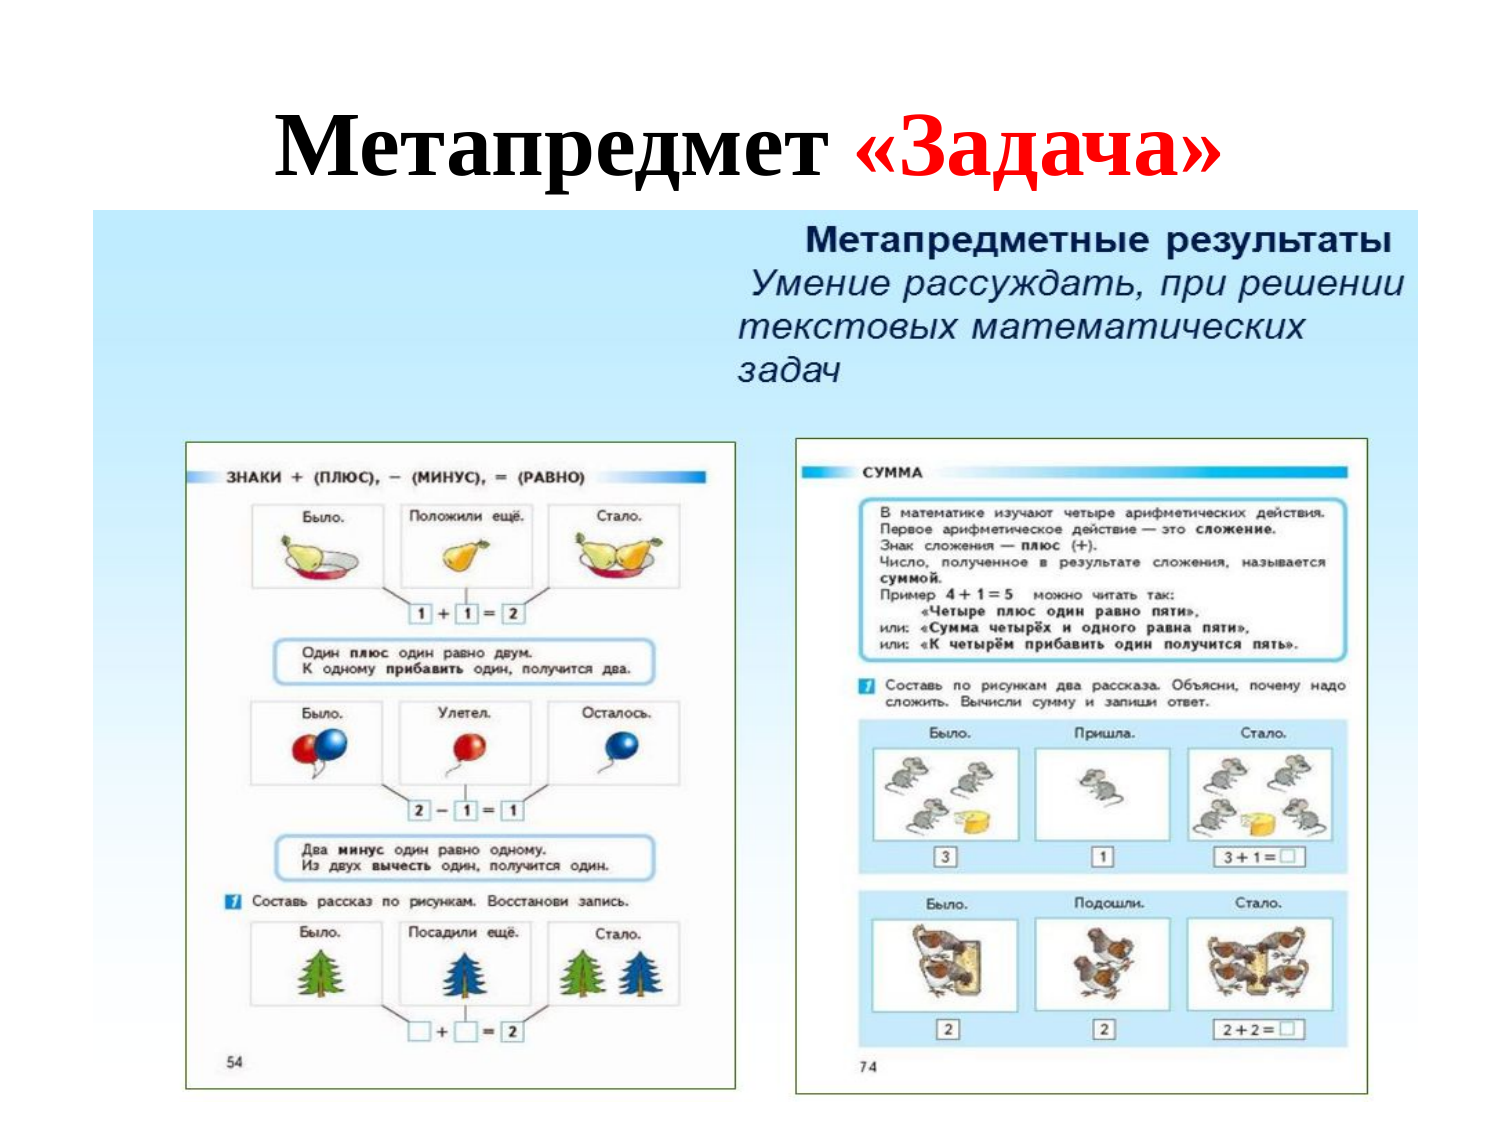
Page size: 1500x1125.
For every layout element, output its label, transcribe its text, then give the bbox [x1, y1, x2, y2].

title Метапредмет «Задача» [75, 45, 1425, 233]
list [93, 210, 1419, 1102]
